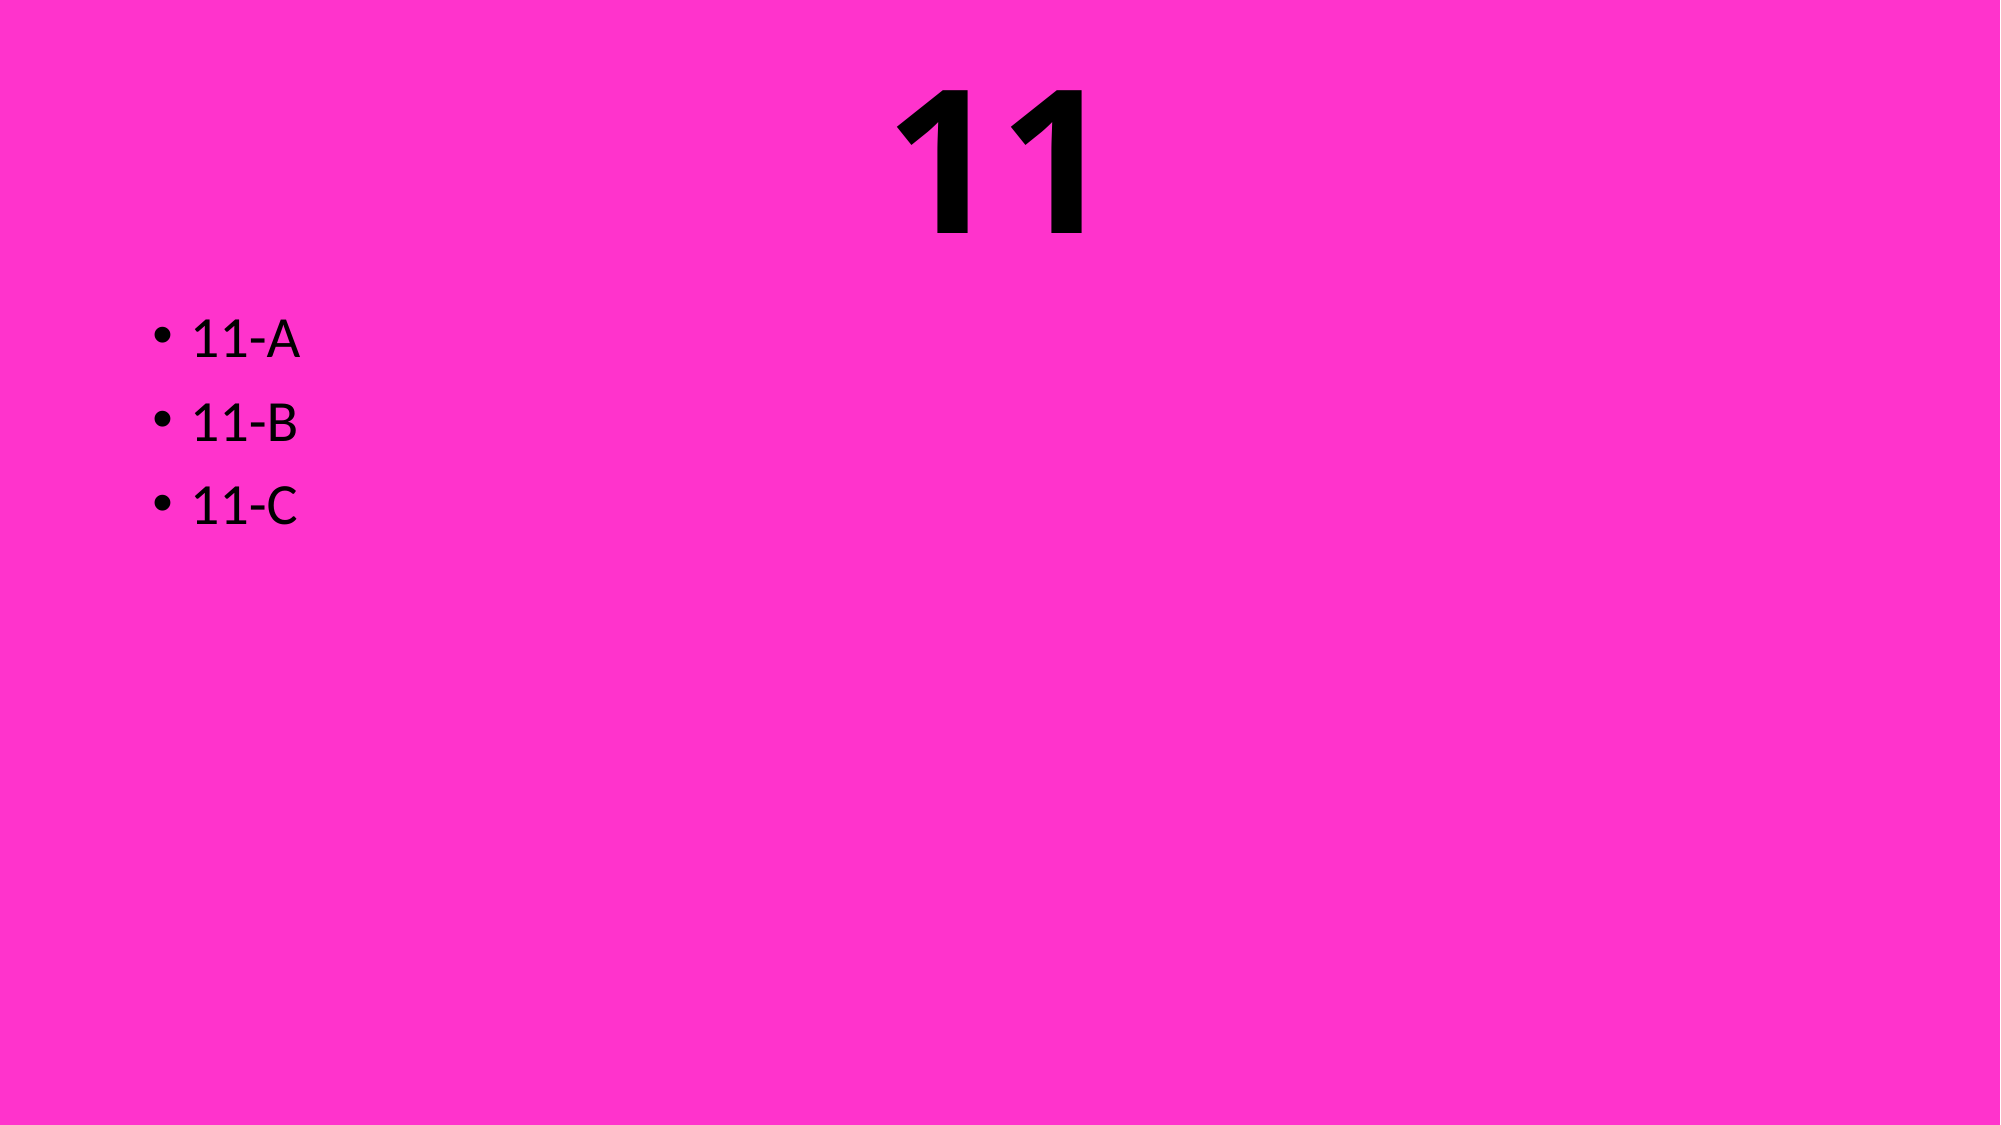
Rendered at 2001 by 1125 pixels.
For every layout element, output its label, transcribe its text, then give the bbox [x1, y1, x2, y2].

title 11 [137, 59, 1863, 278]
list 11-A 11-B 11-C [137, 299, 1863, 1014]
